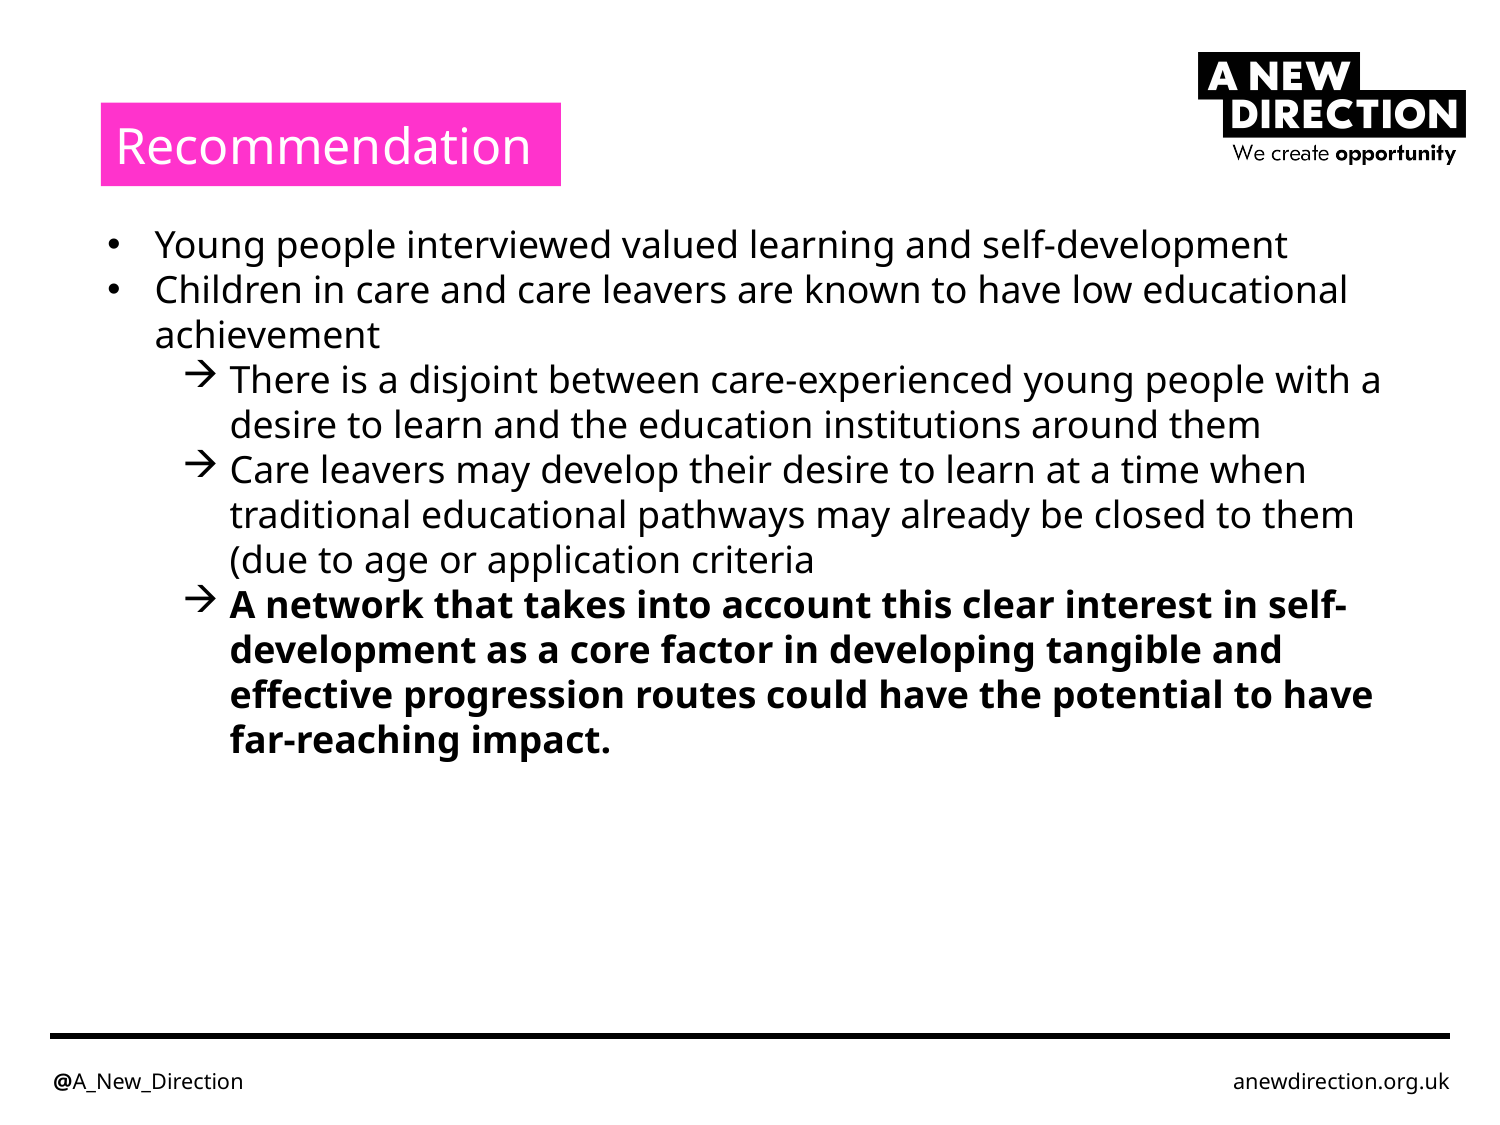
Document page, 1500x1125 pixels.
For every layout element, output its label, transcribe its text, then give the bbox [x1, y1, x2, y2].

text_box @A_New_Direction [53, 1063, 529, 1094]
picture [1198, 52, 1466, 165]
text_box anewdirection.org.uk [974, 1063, 1450, 1094]
text_box [50, 1033, 1450, 1039]
text_box Recommendations [100, 102, 561, 187]
text_box Young people interviewed valued learning and self-development Children in care and care leavers are known to have low educational achievement There is a disjoint between care-experienced young people with a desire to learn and the education institutions around them Care leavers may develop their desire to learn at a time when traditional educational pathways may already be closed to them (due to age or application criteria A network that takes into account this clear interest in self-development as a core factor in developing tangible and effective progression routes could have the potential to have far-reaching impact. [92, 213, 1407, 814]
